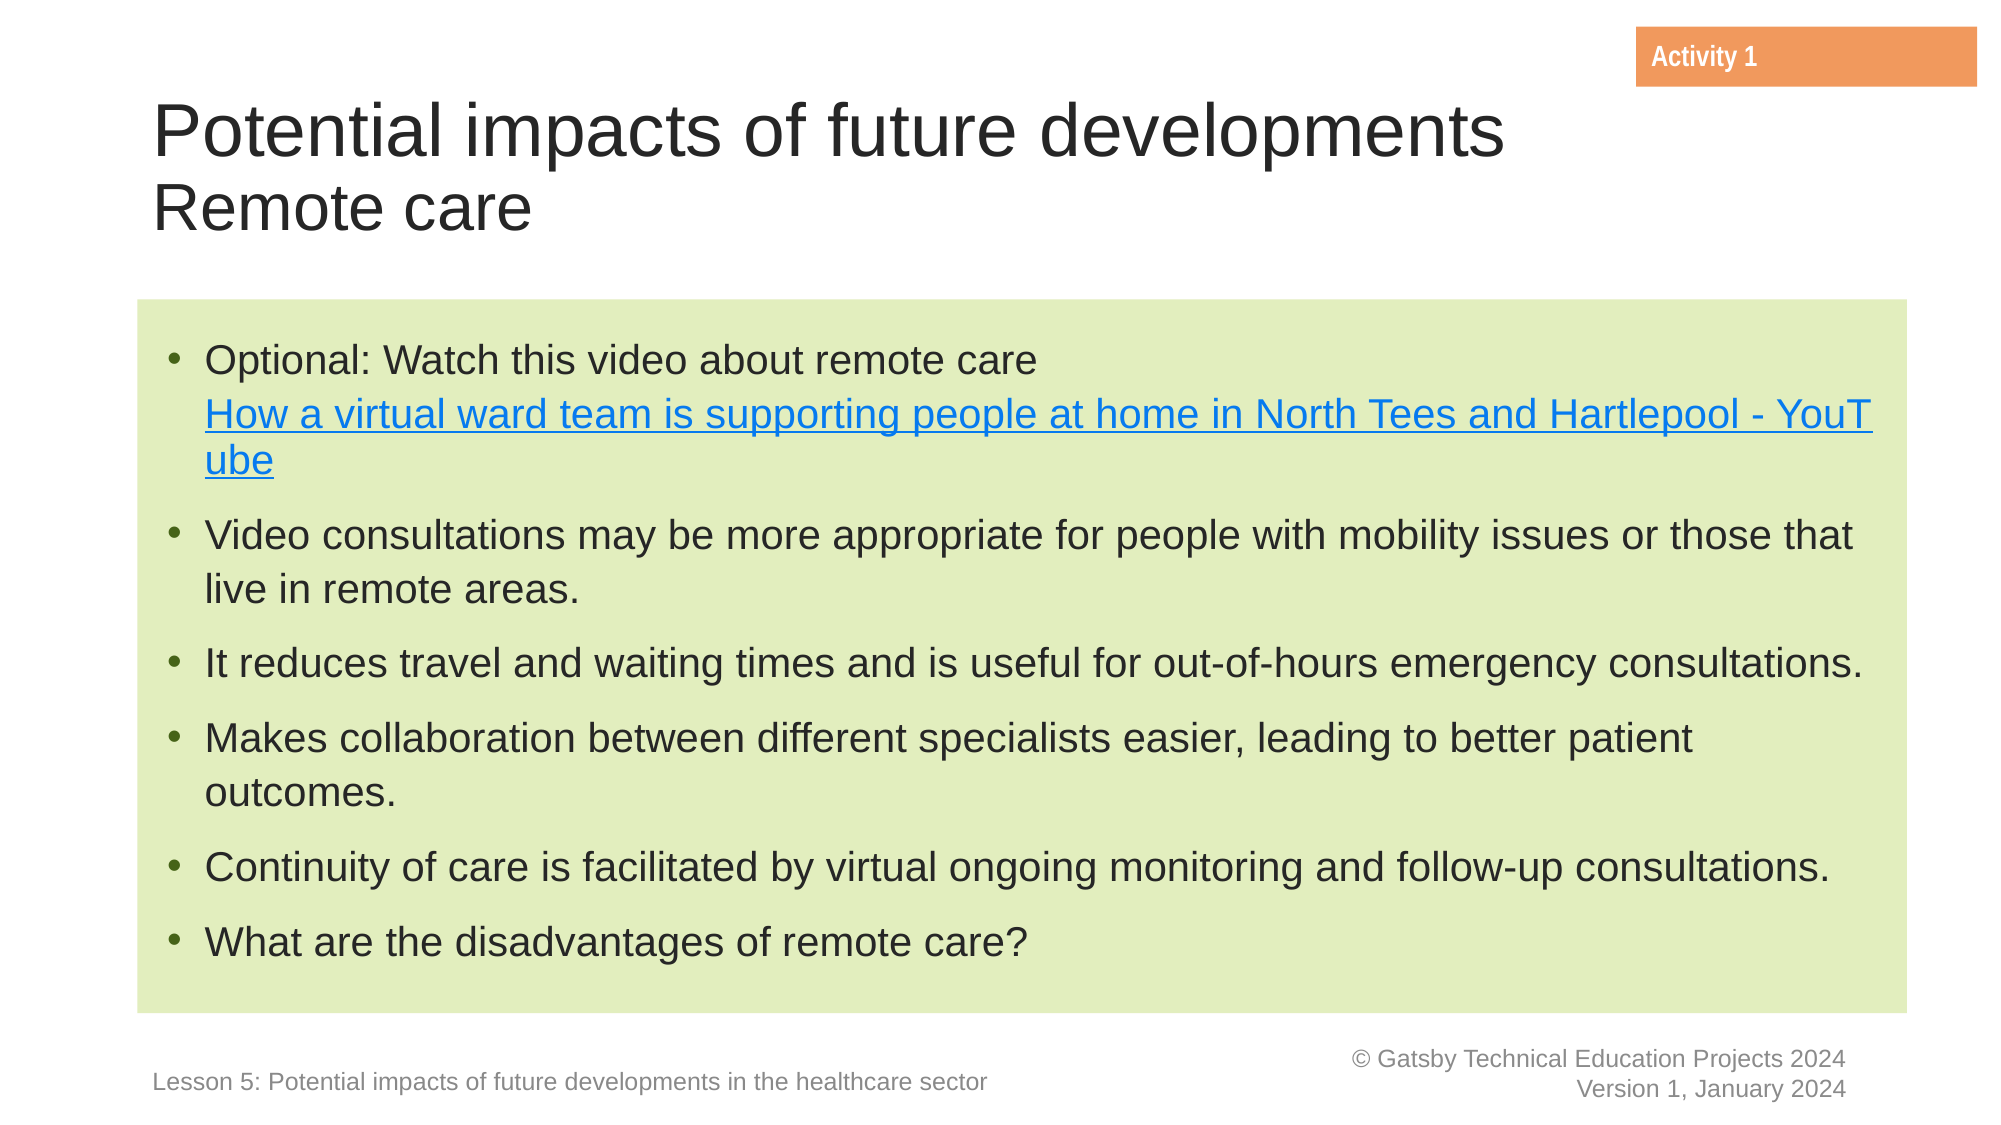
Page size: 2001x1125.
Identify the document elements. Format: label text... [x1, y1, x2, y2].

title Potential impacts of future developments Remote care [137, 59, 1863, 278]
list Optional: Watch this video about remote care How a virtual ward team is supporting people at home in North Tees and Hartlepool - YouTube Video consultations may be more appropriate for people with mobility issues or those that live in remote areas. It reduces travel and waiting times and is useful for out-of-hours emergency consultations. Makes collaboration between different specialists easier, leading to better patient outcomes. Continuity of care is facilitated by virtual ongoing monitoring and follow-up consultations. What are the disadvantages of remote care? [137, 299, 1907, 1014]
list Activity 1 [1636, 26, 1978, 87]
list Lesson 5: Potential impacts of future developments in the healthcare sector [137, 1049, 1064, 1110]
